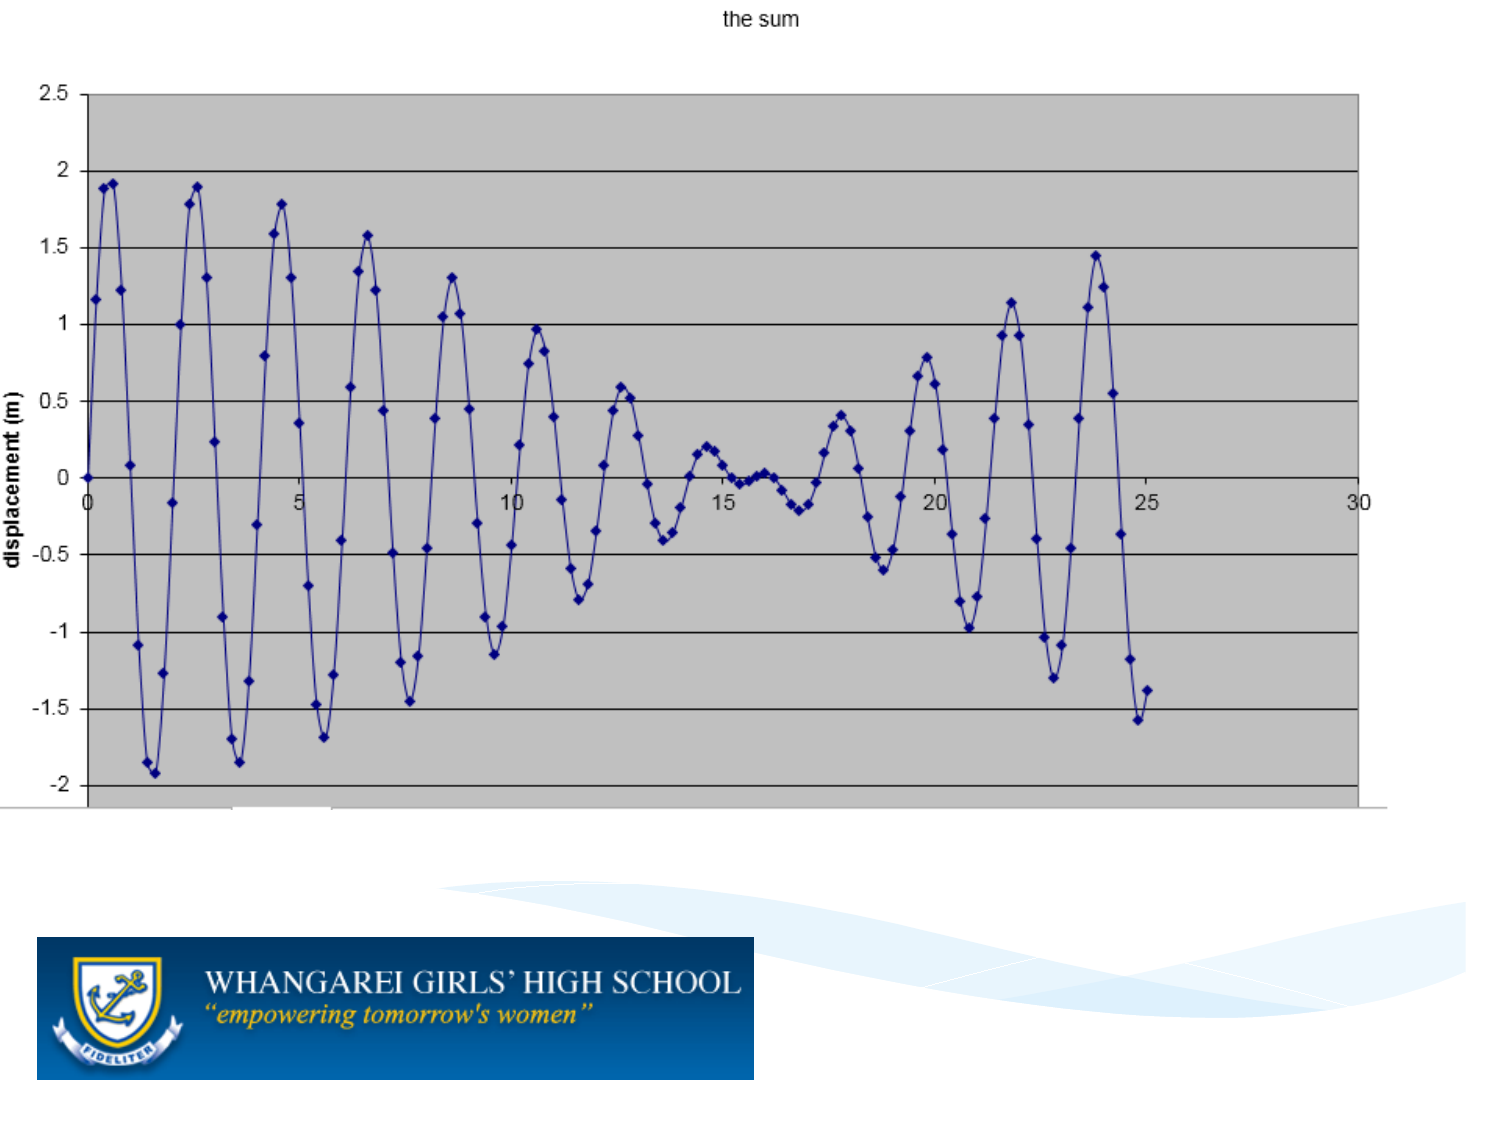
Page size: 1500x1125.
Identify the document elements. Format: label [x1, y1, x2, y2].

picture [37, 937, 754, 1080]
picture [0, 0, 1388, 811]
